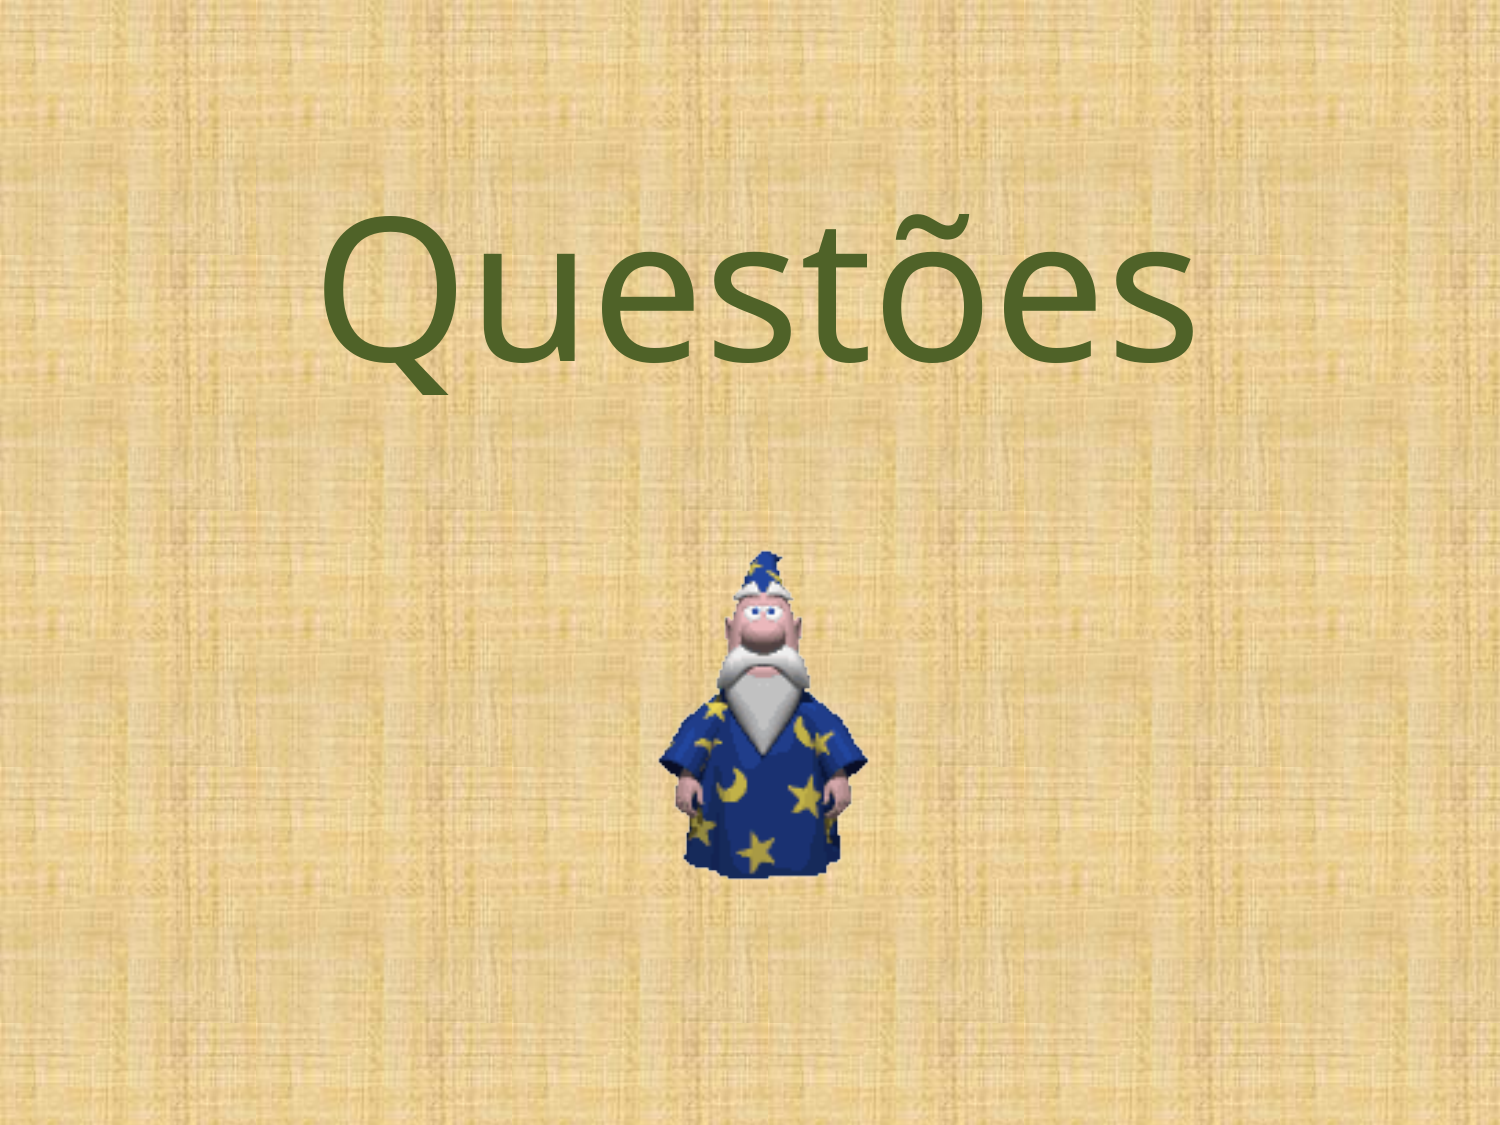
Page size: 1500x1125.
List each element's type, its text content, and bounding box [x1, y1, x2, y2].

title Questões [82, 187, 1432, 375]
picture [0, 0, 1500, 1125]
